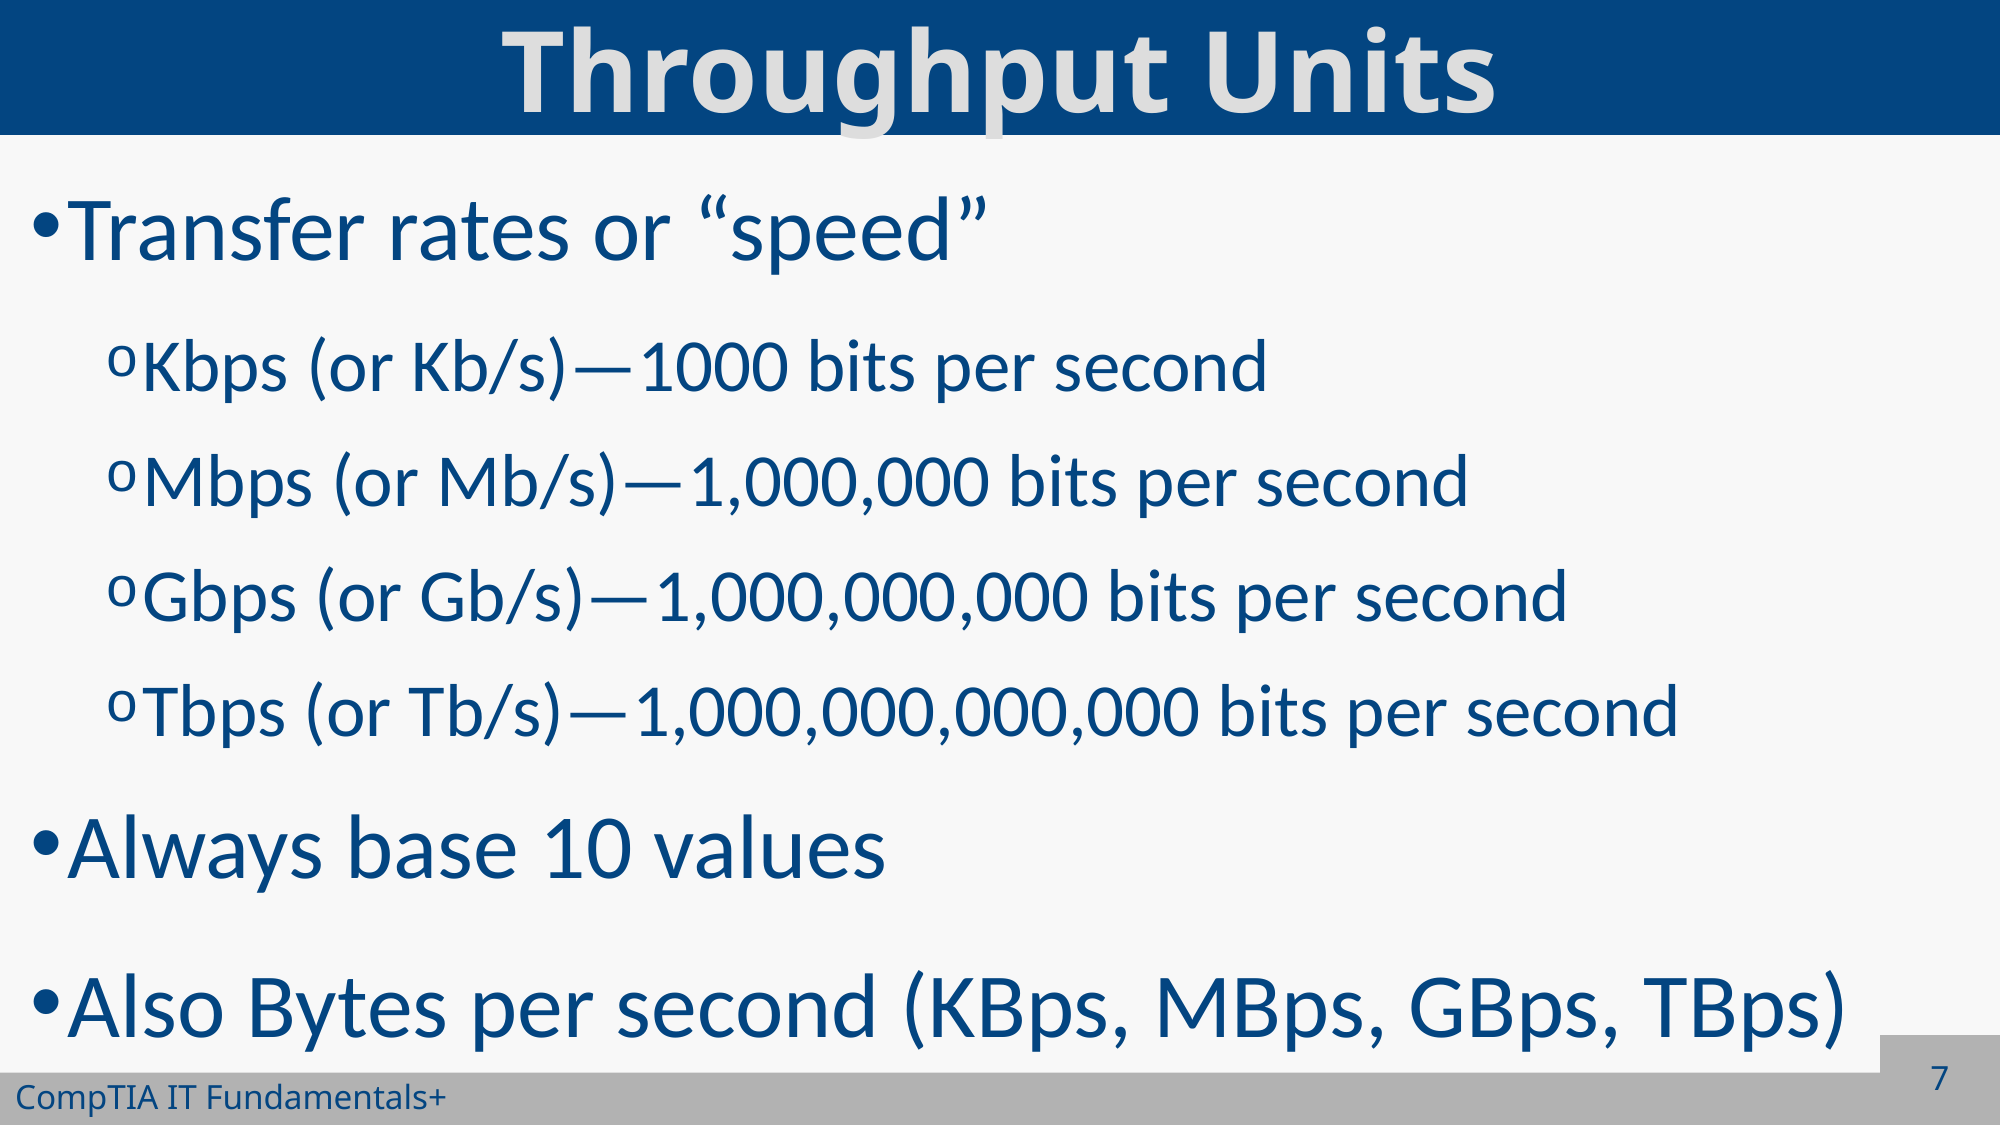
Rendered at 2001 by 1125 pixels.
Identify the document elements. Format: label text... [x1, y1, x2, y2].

title Throughput Units [0, 0, 2000, 135]
footer CompTIA IT Fundamentals+ [0, 1072, 1880, 1125]
slide_number 7 [1880, 1035, 2000, 1125]
list Transfer rates or “speed” Kbps (or Kb/s)—1000 bits per second Mbps (or Mb/s)—1,000,000 bits per second Gbps (or Gb/s)—1,000,000,000 bits per second Tbps (or Tb/s)—1,000,000,000,000 bits per second Always base 10 values Also Bytes per second (KBps, MBps, GBps, TBps) [15, 149, 1980, 1065]
